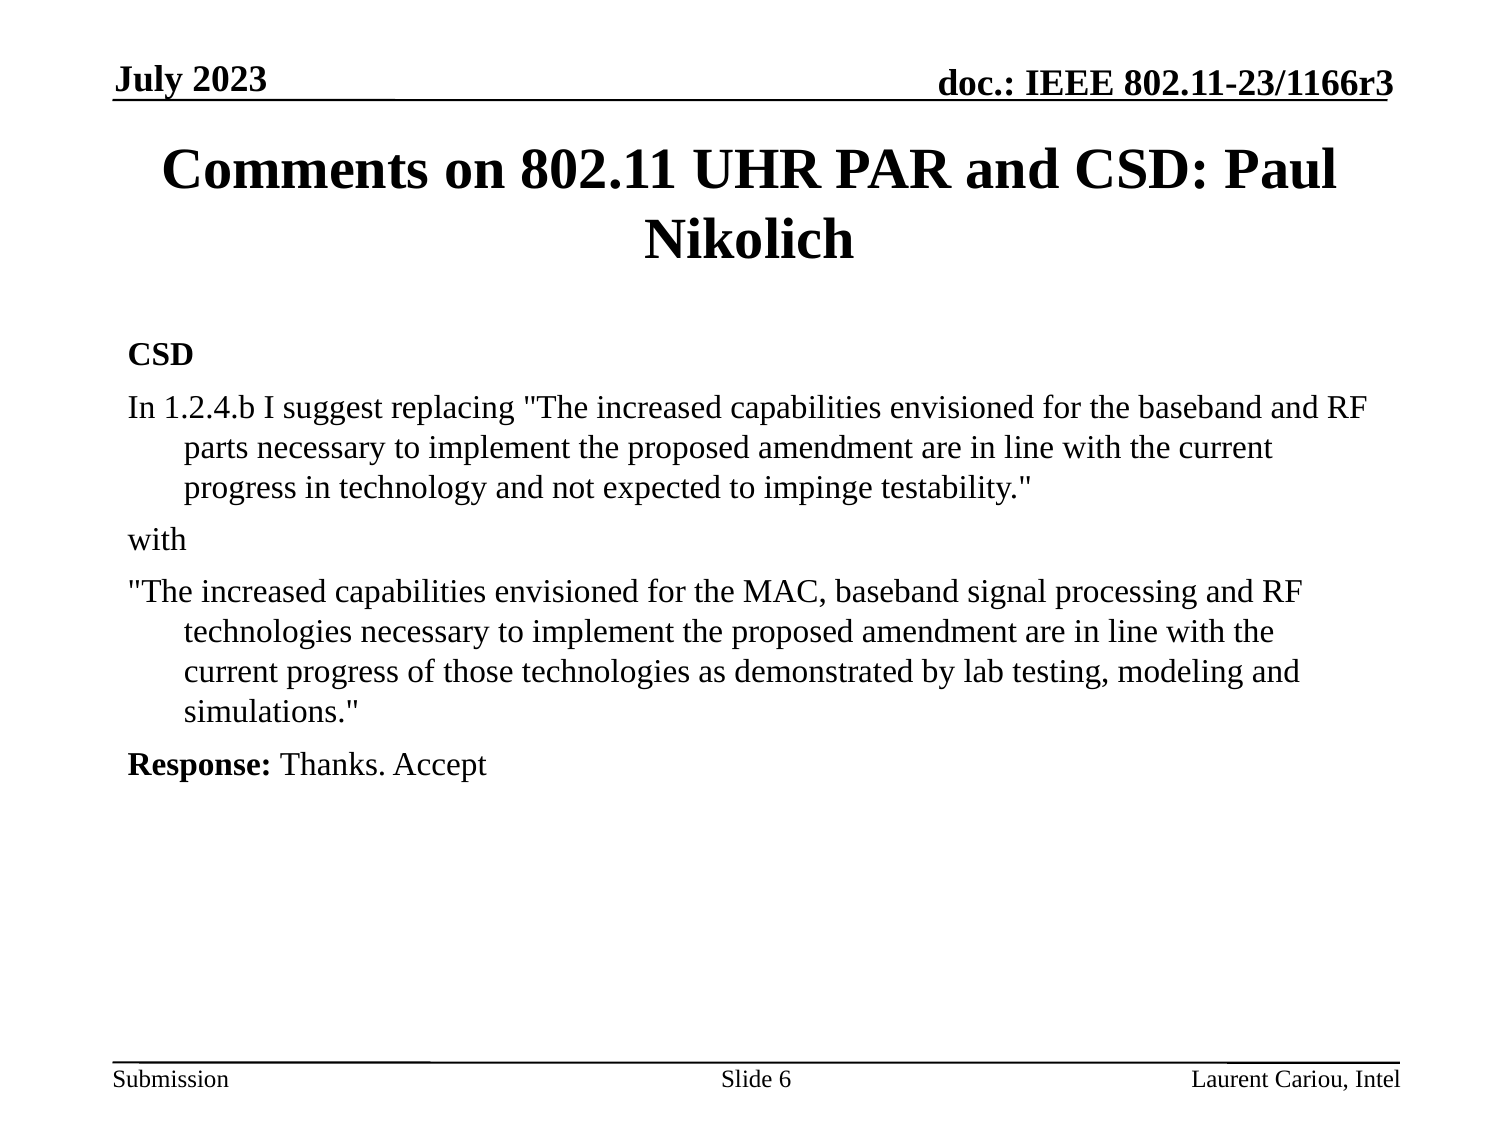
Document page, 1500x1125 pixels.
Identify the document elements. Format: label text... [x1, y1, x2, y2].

list CSD In 1.2.4.b I suggest replacing "The increased capabilities envisioned for the baseband and RF parts necessary to implement the proposed amendment are in line with the current progress in technology and not expected to impinge testability." with "The increased capabilities envisioned for the MAC, baseband signal processing and RF technologies necessary to implement the proposed amendment are in line with the current progress of those technologies as demonstrated by lab testing, modeling and simulations." Response: Thanks. Accept [112, 324, 1388, 1000]
slide_number Slide 6 [712, 1061, 800, 1123]
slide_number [114, 54, 423, 100]
title Comments on 802.11 UHR PAR and CSD: Paul Nikolich [112, 112, 1388, 288]
footer Laurent Cariou, Intel [878, 1061, 1402, 1093]
